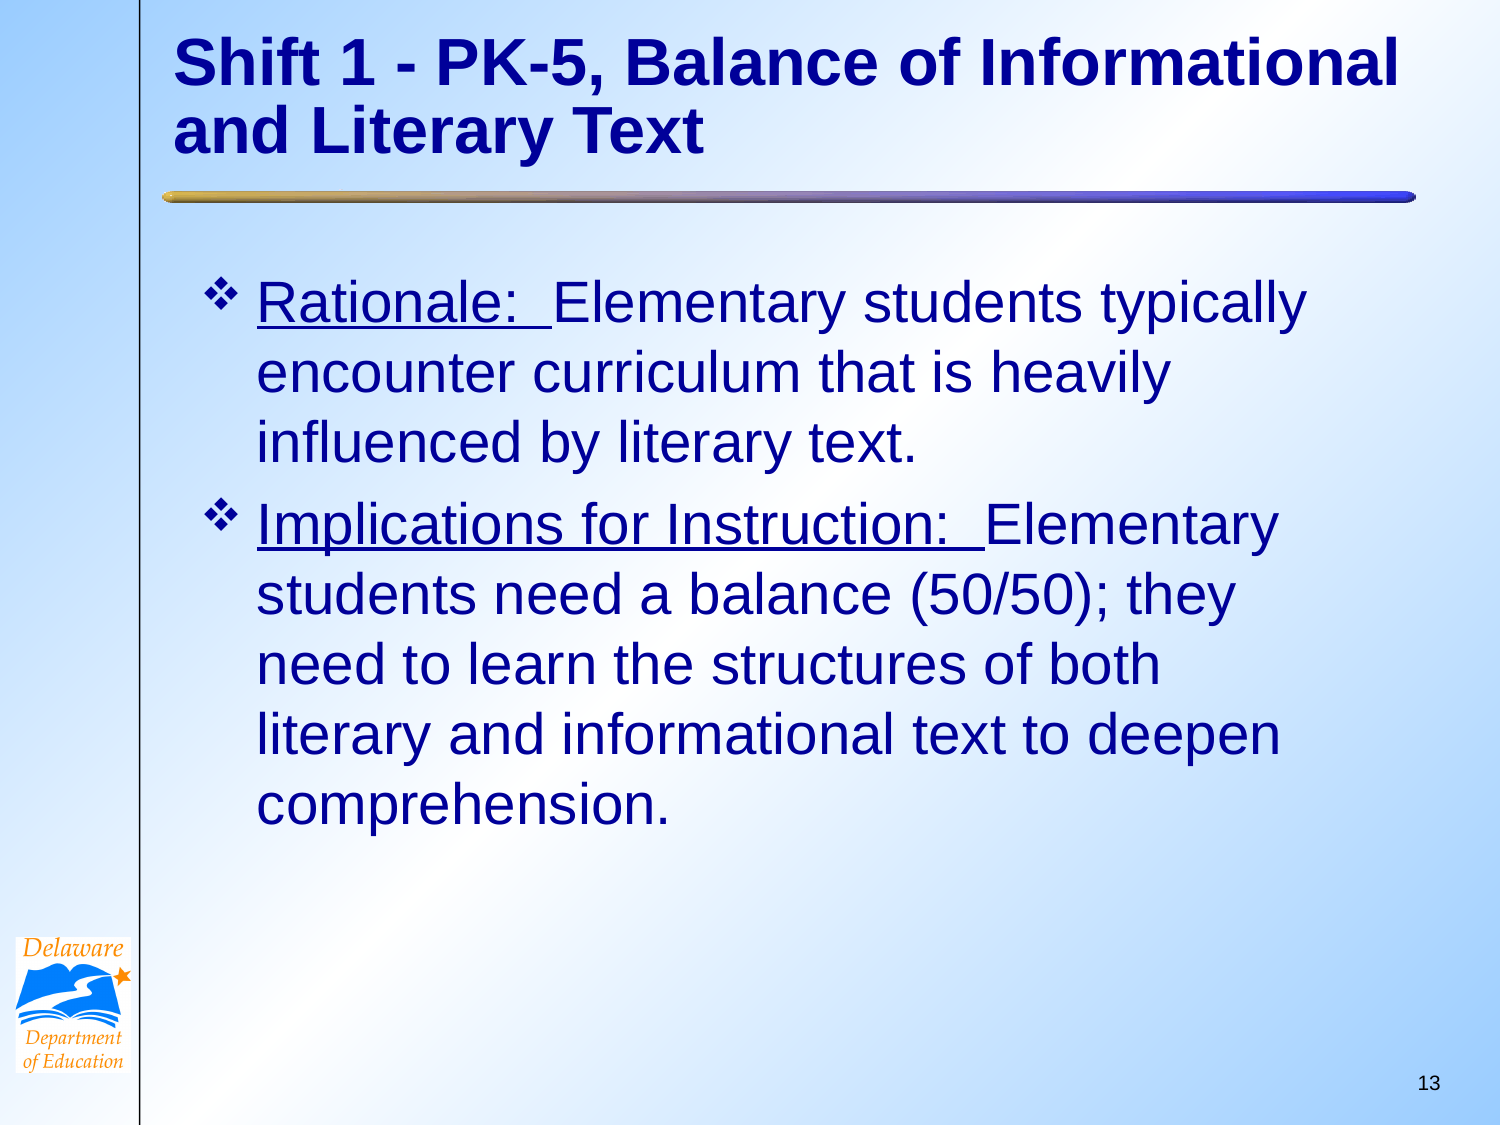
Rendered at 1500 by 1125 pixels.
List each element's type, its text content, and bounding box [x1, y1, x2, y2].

picture [15, 937, 131, 1073]
title Shift 1 - PK-5, Balance of Informational and Literary Text [165, 34, 1451, 176]
list Rationale: Elementary students typically encounter curriculum that is heavily influenced by literary text. Implications for Instruction: Elementary students need a balance (50/50); they need to learn the structures of both literary and informational text to deepen comprehension. [185, 256, 1343, 932]
slide_number 12 [1142, 1054, 1456, 1110]
picture [152, 189, 1425, 204]
